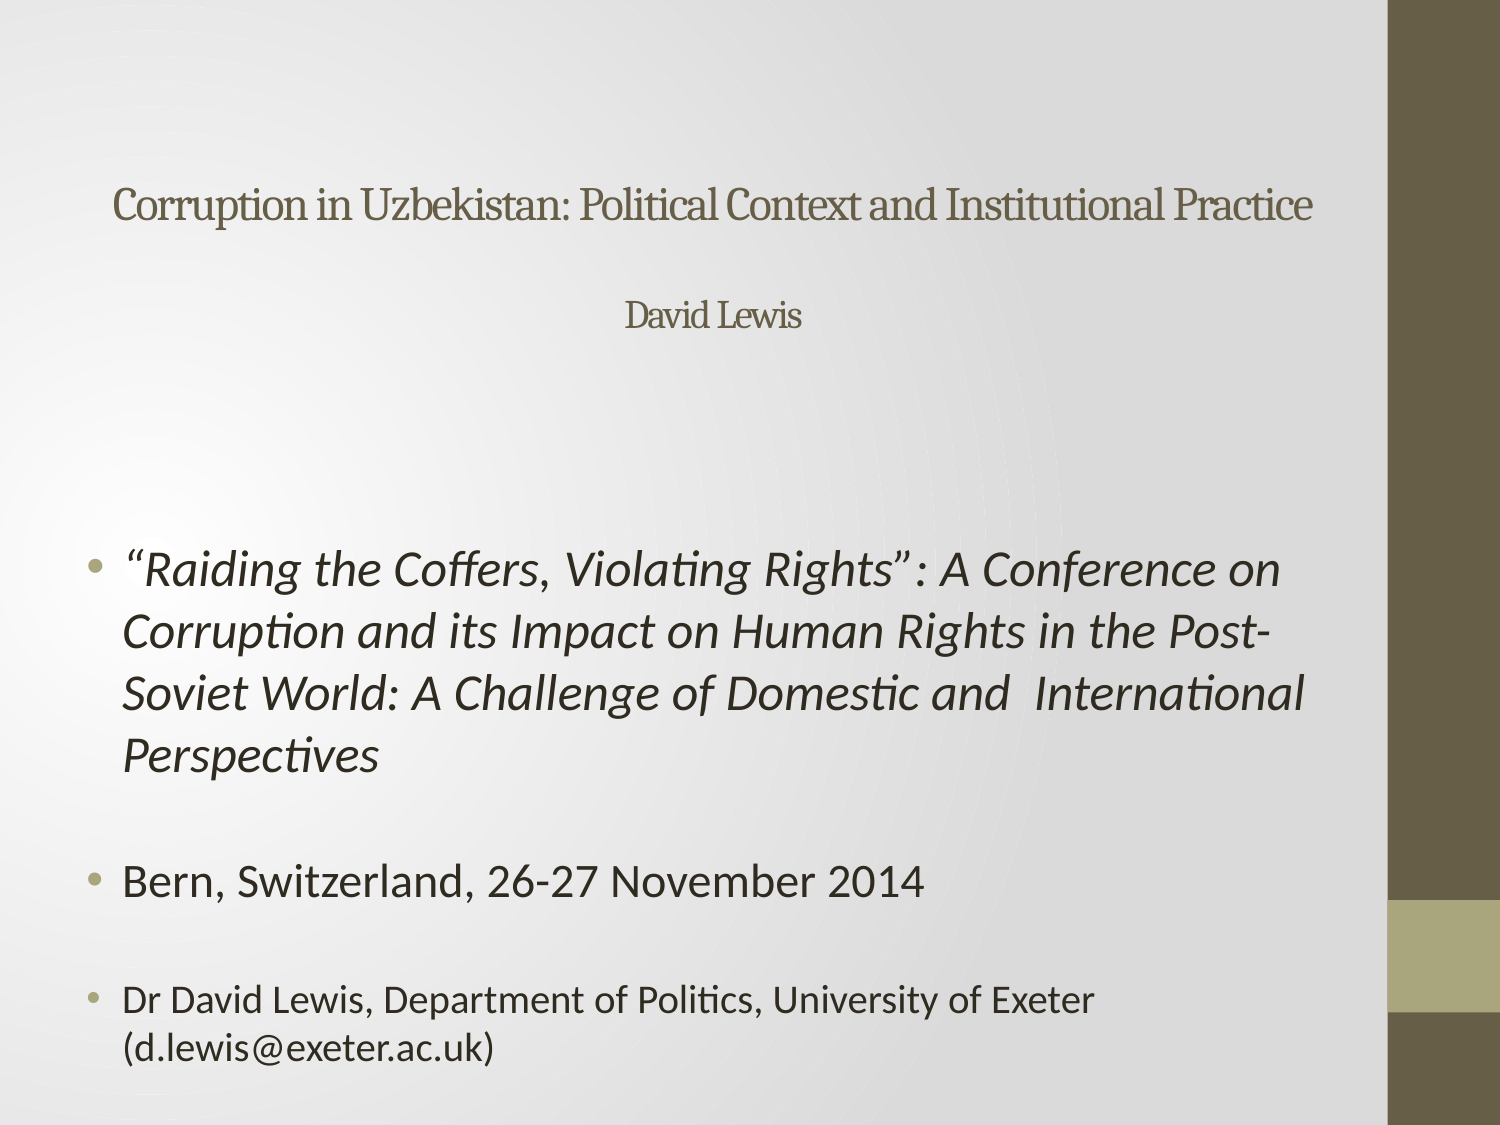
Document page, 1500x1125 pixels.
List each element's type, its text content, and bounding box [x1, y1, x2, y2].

title Corruption in Uzbekistan: Political Context and Institutional Practice David Lewis [88, 160, 1339, 349]
list “Raiding the Coffers, Violating Rights”: A Conference on Corruption and its Impact on Human Rights in the Post-Soviet World: A Challenge of Domestic and International Perspectives Bern, Switzerland, 26-27 November 2014 Dr David Lewis, Department of Politics, University of Exeter (d.lewis@exeter.ac.uk) [53, 527, 1360, 1084]
